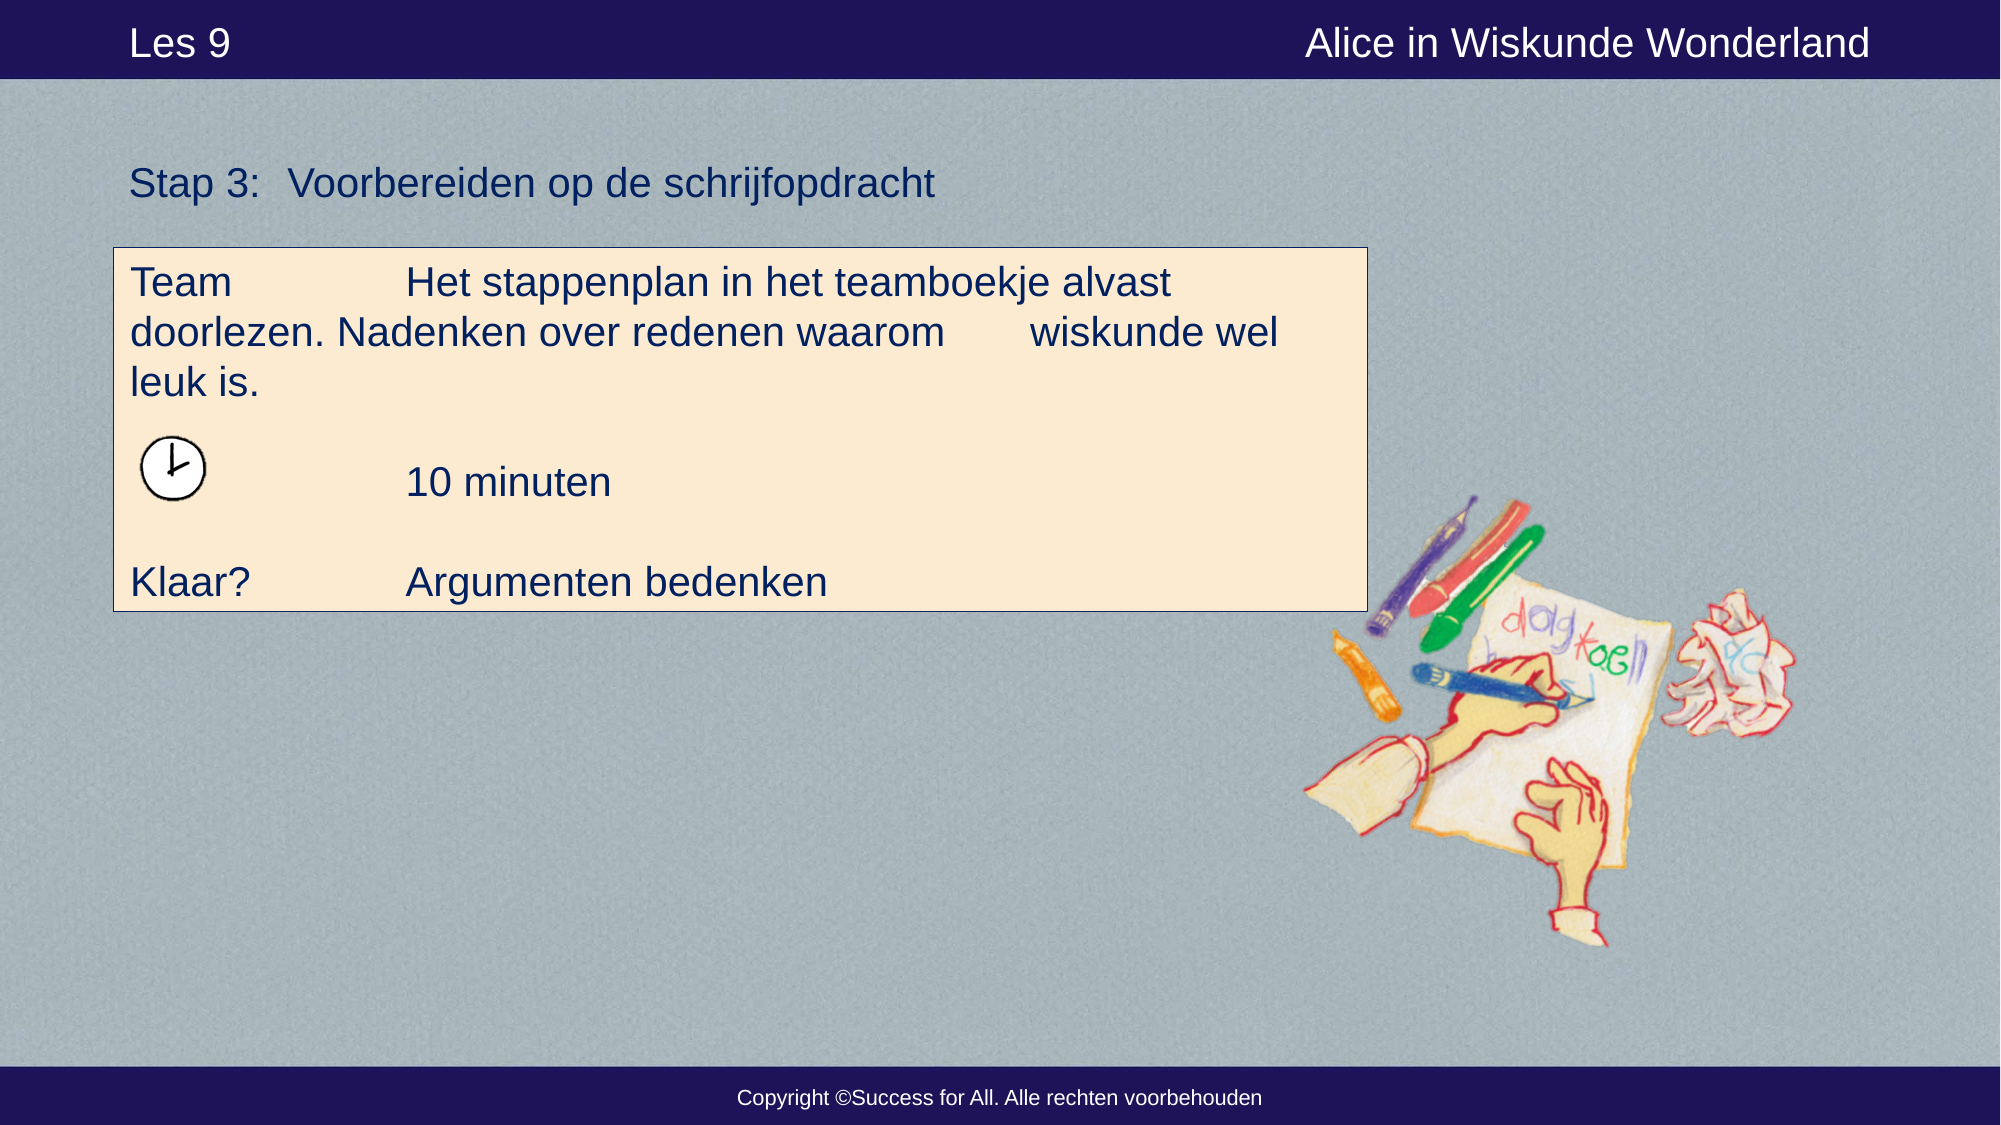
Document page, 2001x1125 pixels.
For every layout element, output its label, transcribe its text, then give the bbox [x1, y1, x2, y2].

text_box Stap 3: Voorbereiden op de schrijfopdracht [113, 148, 1301, 214]
text_box Team Het stappenplan in het teamboekje alvast doorlezen. Nadenken over redenen waarom wiskunde wel leuk is. 10 minuten Klaar? Argumenten bedenken [113, 247, 1368, 612]
text_box Les 9 [114, 8, 354, 73]
picture [0, 0, 2001, 1125]
text_box Copyright ©Success for All. Alle rechten voorbehouden [0, 1076, 2000, 1125]
text_box Alice in Wiskunde Wonderland [999, 8, 1886, 73]
